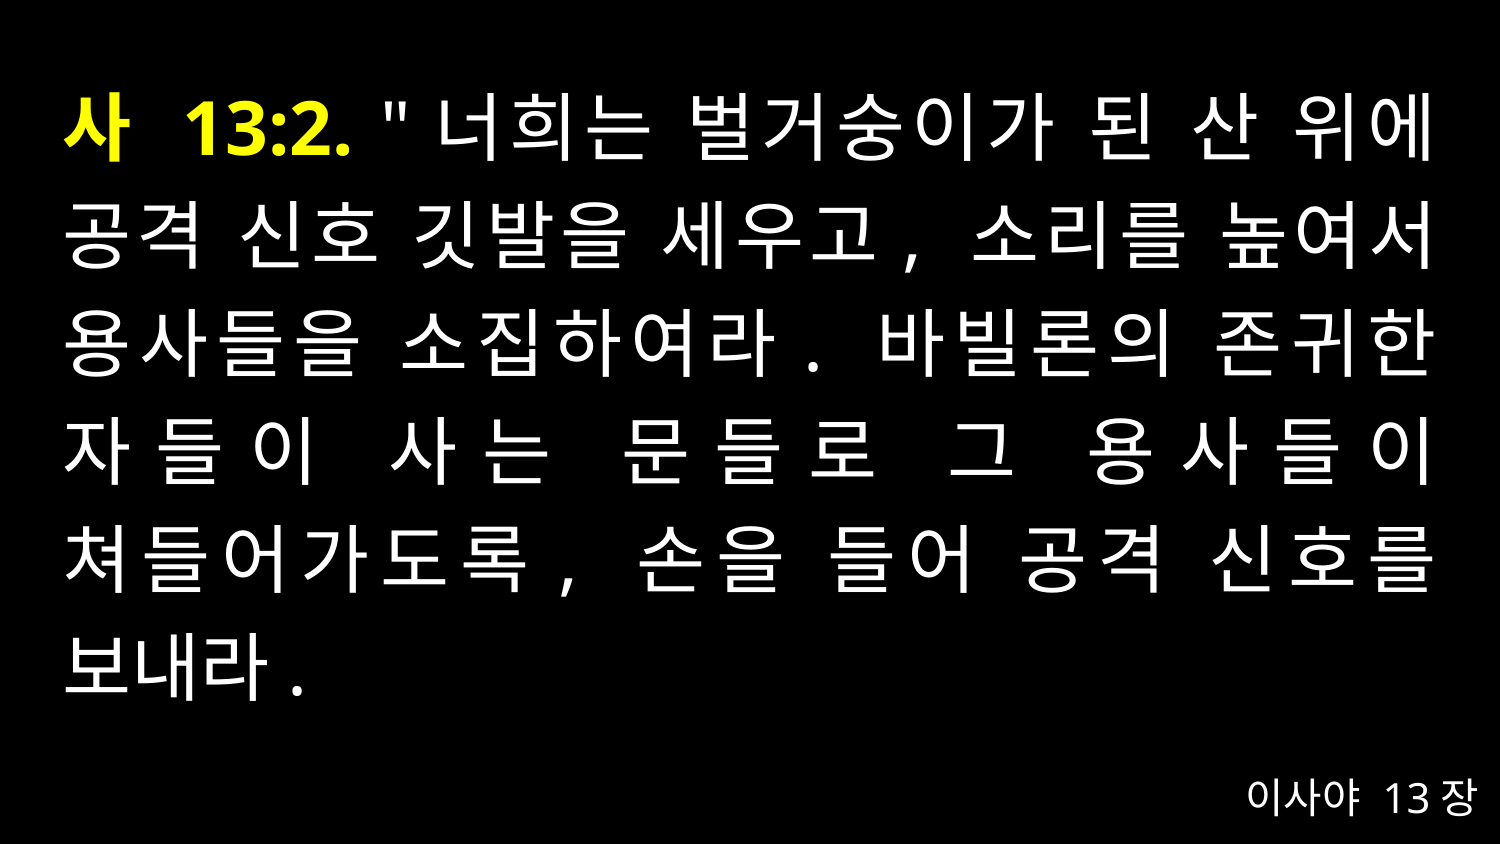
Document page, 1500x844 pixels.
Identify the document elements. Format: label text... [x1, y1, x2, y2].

title 사 13:2. "너희는 벌거숭이가 된 산 위에 공격 신호 깃발을 세우고, 소리를 높여서 용사들을 소집하여라. 바빌론의 존귀한 자들이 사는 문들로 그 용사들이 쳐들어가도록, 손을 들어 공격 신호를 보내라. [0, 0, 1500, 844]
subtitle 이사야 13장 [916, 770, 1500, 844]
